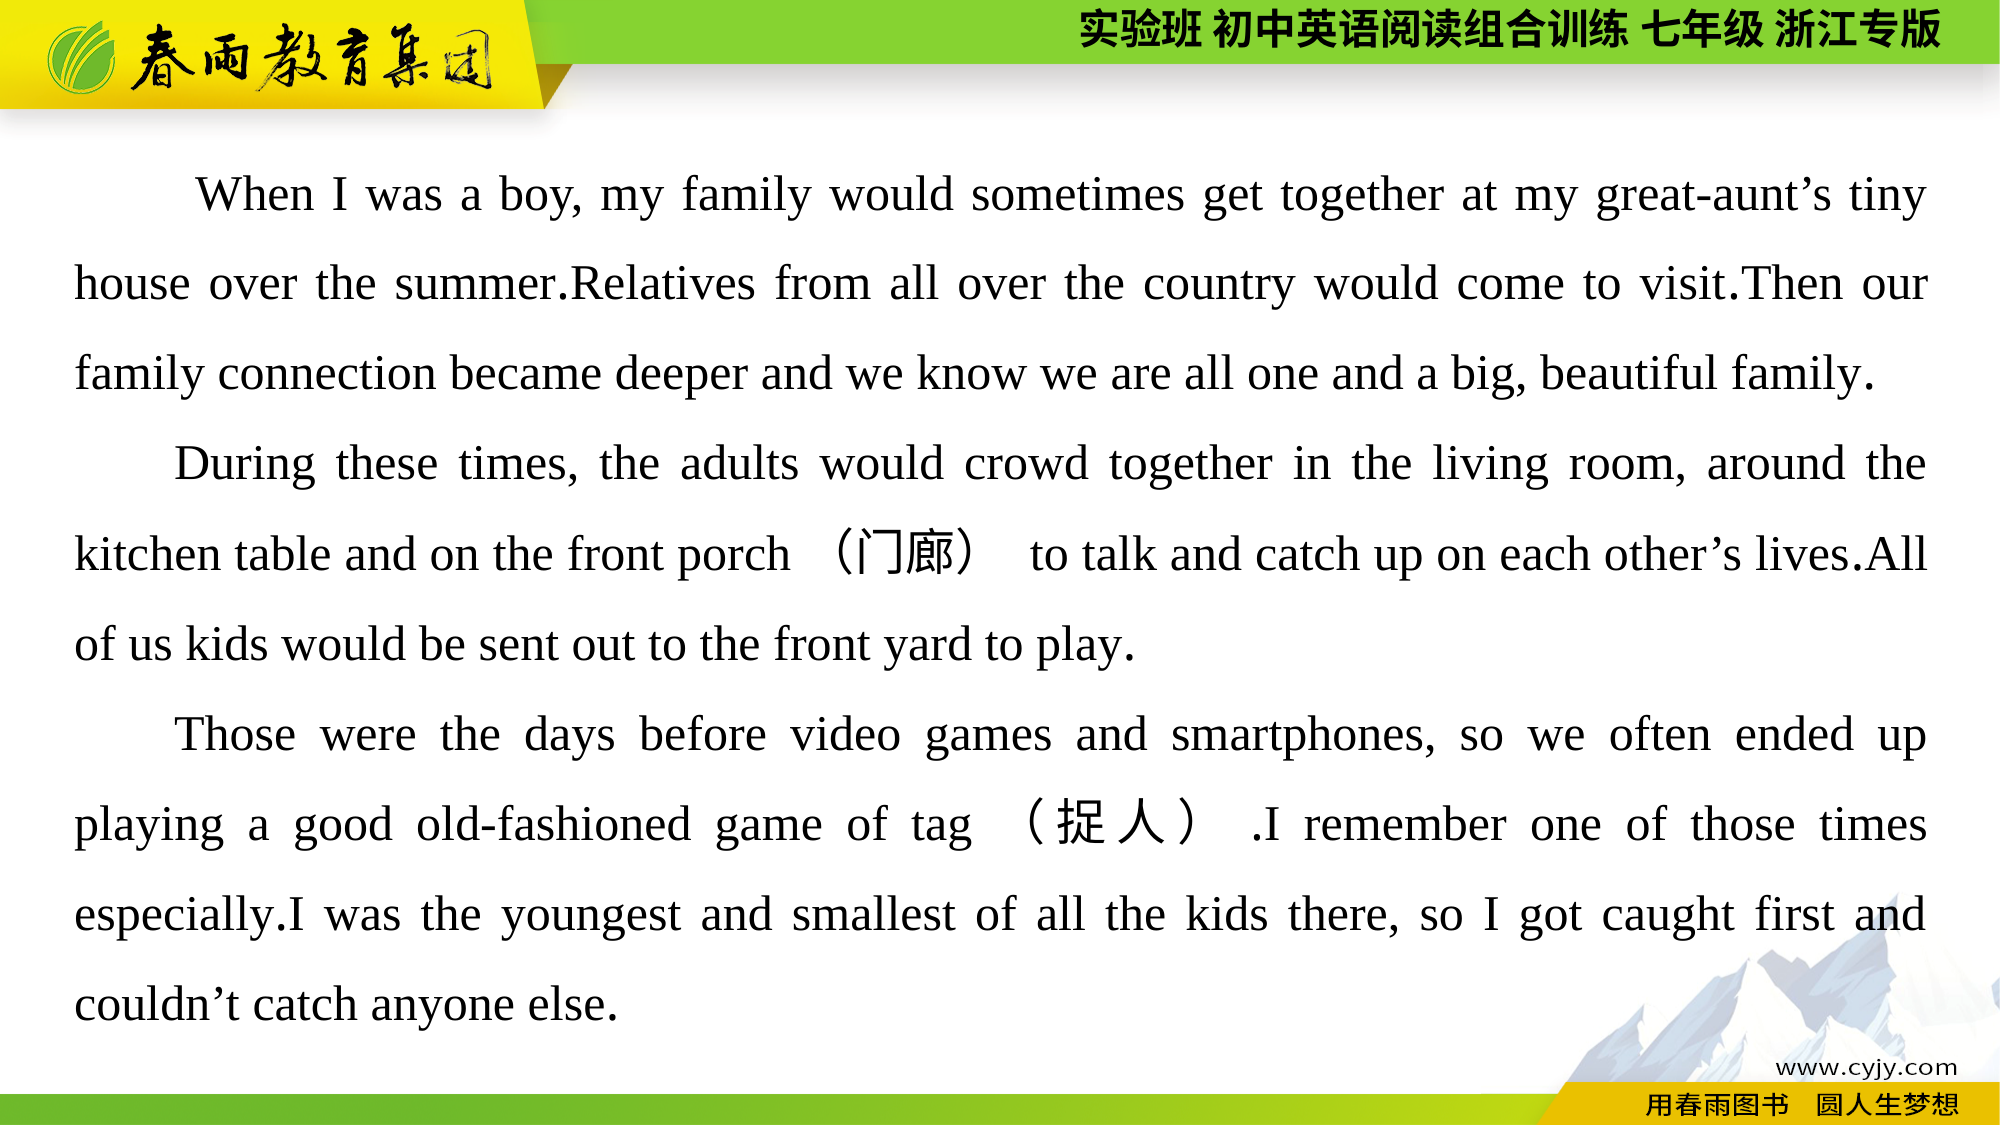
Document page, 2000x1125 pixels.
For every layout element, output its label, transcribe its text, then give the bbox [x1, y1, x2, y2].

picture [0, 0, 2000, 1125]
list When I was a boy, my family would sometimes get together at my great-aunt’s tiny house over the summer.Relatives from all over the country would come to visit.Then our family connection became deeper and we know we are all one and a big, beautiful family. During these times, the adults would crowd together in the living room, around the kitchen table and on the front porch（门廊） to talk and catch up on each other’s lives.All of us kids would be sent out to the front yard to play. Those were the days before video games and smartphones, so we often ended up playing a good old-fashioned game of tag（捉人）.I remember one of those times especially.I was the youngest and smallest of all the kids there, so I got caught first and couldn’t catch anyone else. [59, 122, 1944, 1035]
